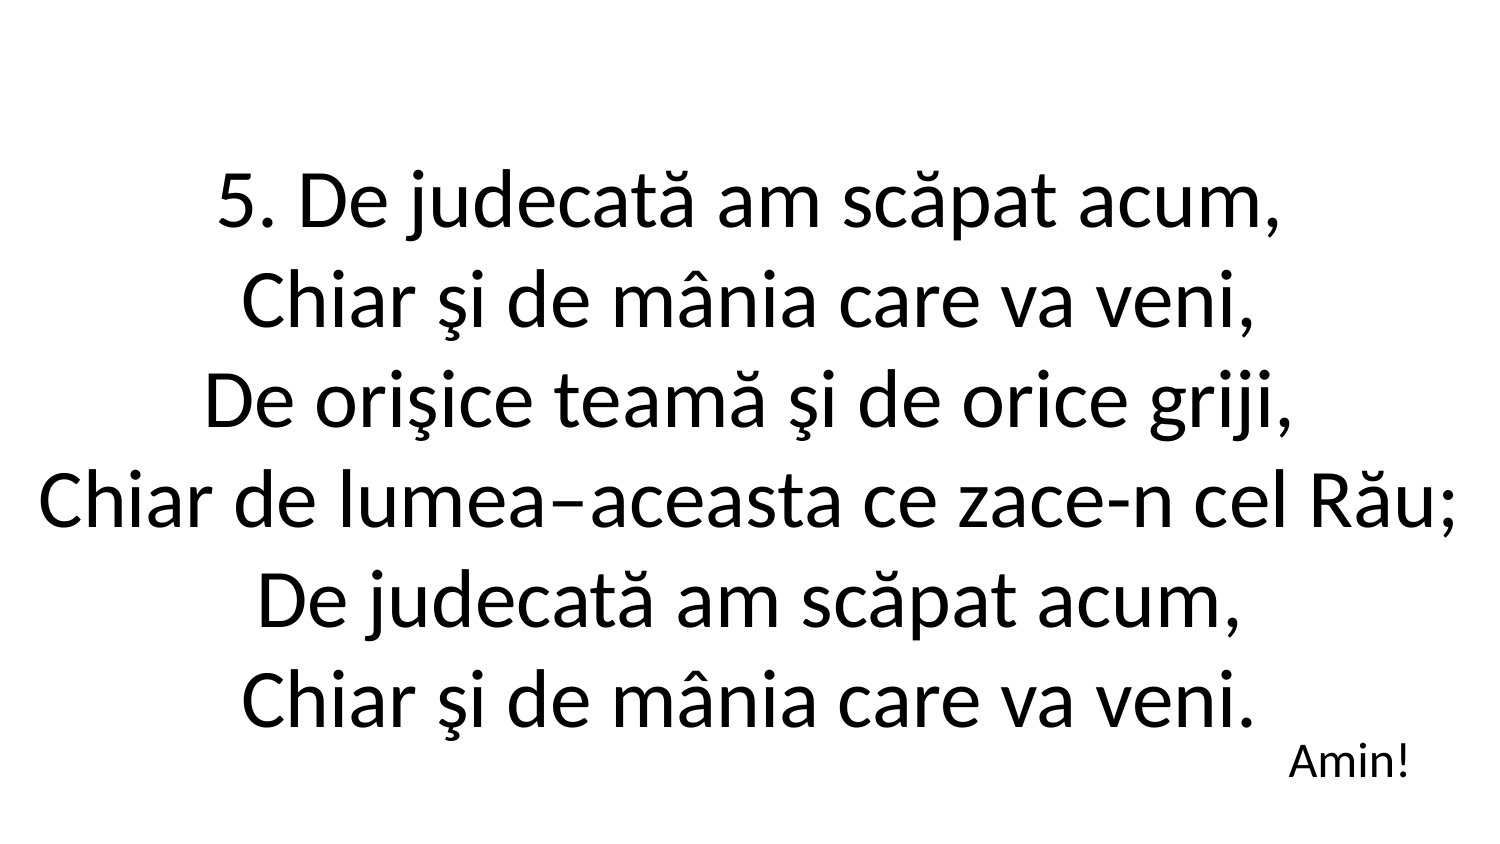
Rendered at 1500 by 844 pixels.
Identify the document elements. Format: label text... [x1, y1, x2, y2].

text_box Amin! [1273, 674, 1427, 795]
text_box 5. De judecată am scăpat acum, Chiar şi de mânia care va veni, De orişice teamă şi de orice griji, Chiar de lumea–aceasta ce zace-n cel Rău; De judecată am scăpat acum, Chiar şi de mânia care va veni. [23, 92, 1477, 752]
